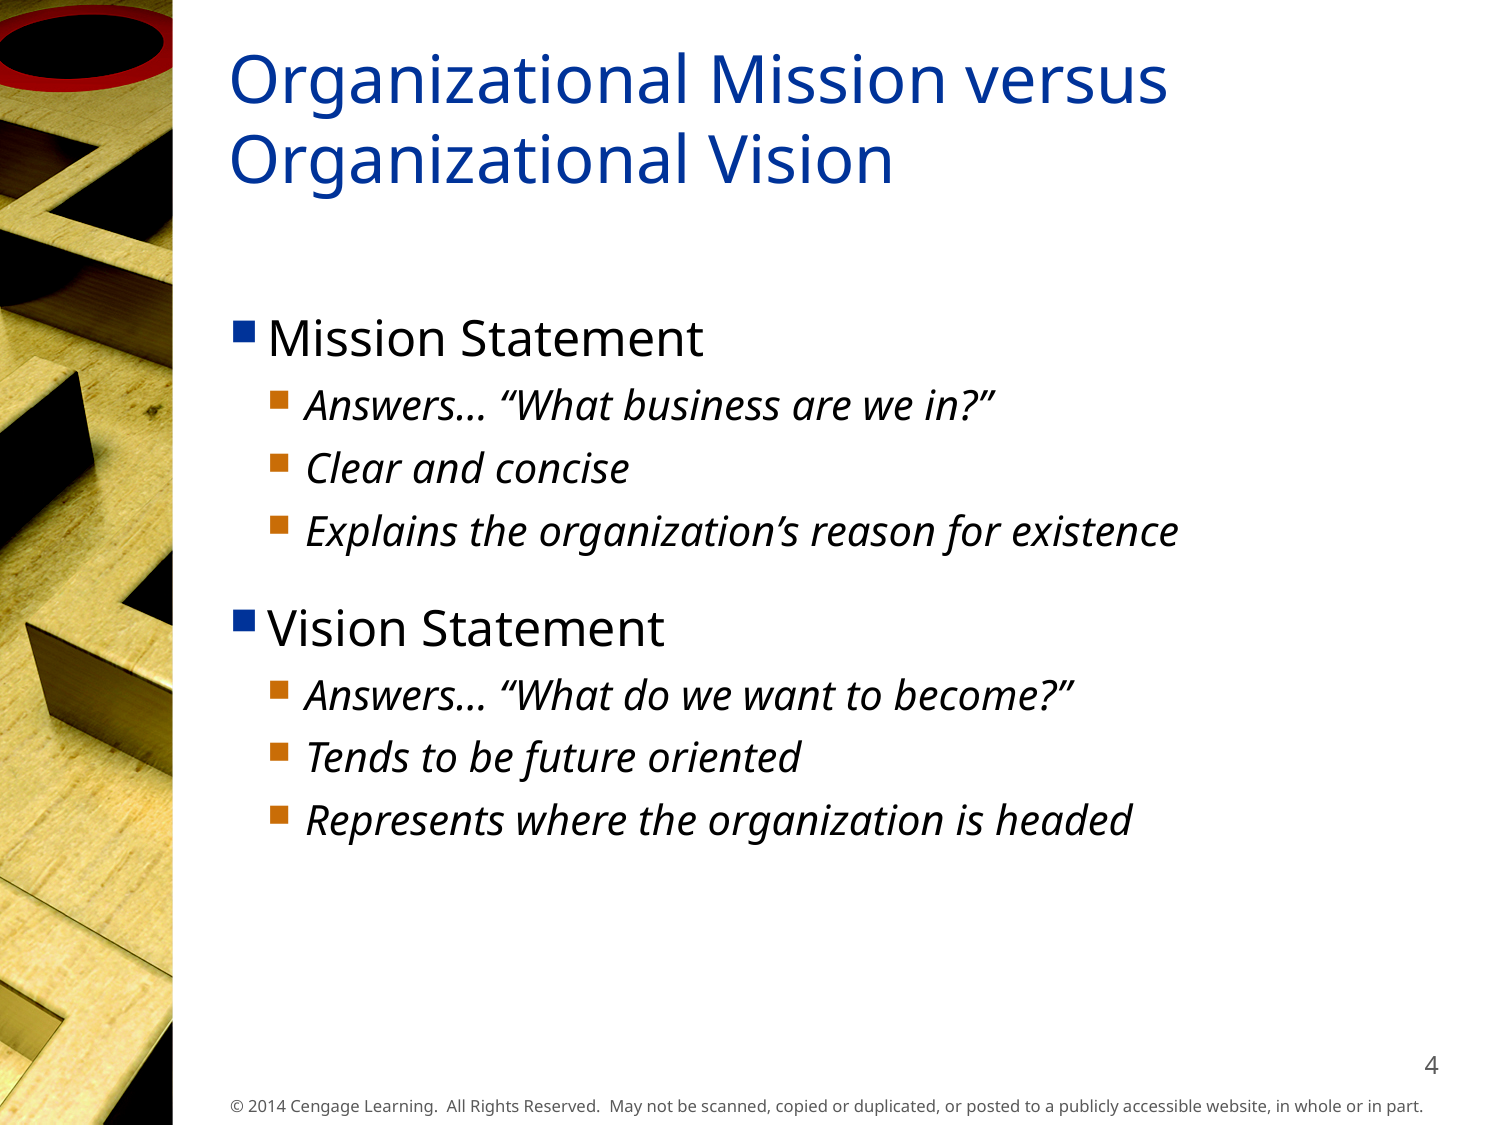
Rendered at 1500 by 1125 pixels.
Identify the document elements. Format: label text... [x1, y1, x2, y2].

title Organizational Mission versus Organizational Vision [213, 29, 1454, 213]
slide_number 4 [1386, 1037, 1478, 1097]
list Mission Statement Answers… “What business are we in?” Clear and concise Explains the organization’s reason for existence Vision Statement Answers… “What do we want to become?” Tends to be future oriented Represents where the organization is headed [215, 212, 1478, 981]
picture [0, 0, 173, 1125]
